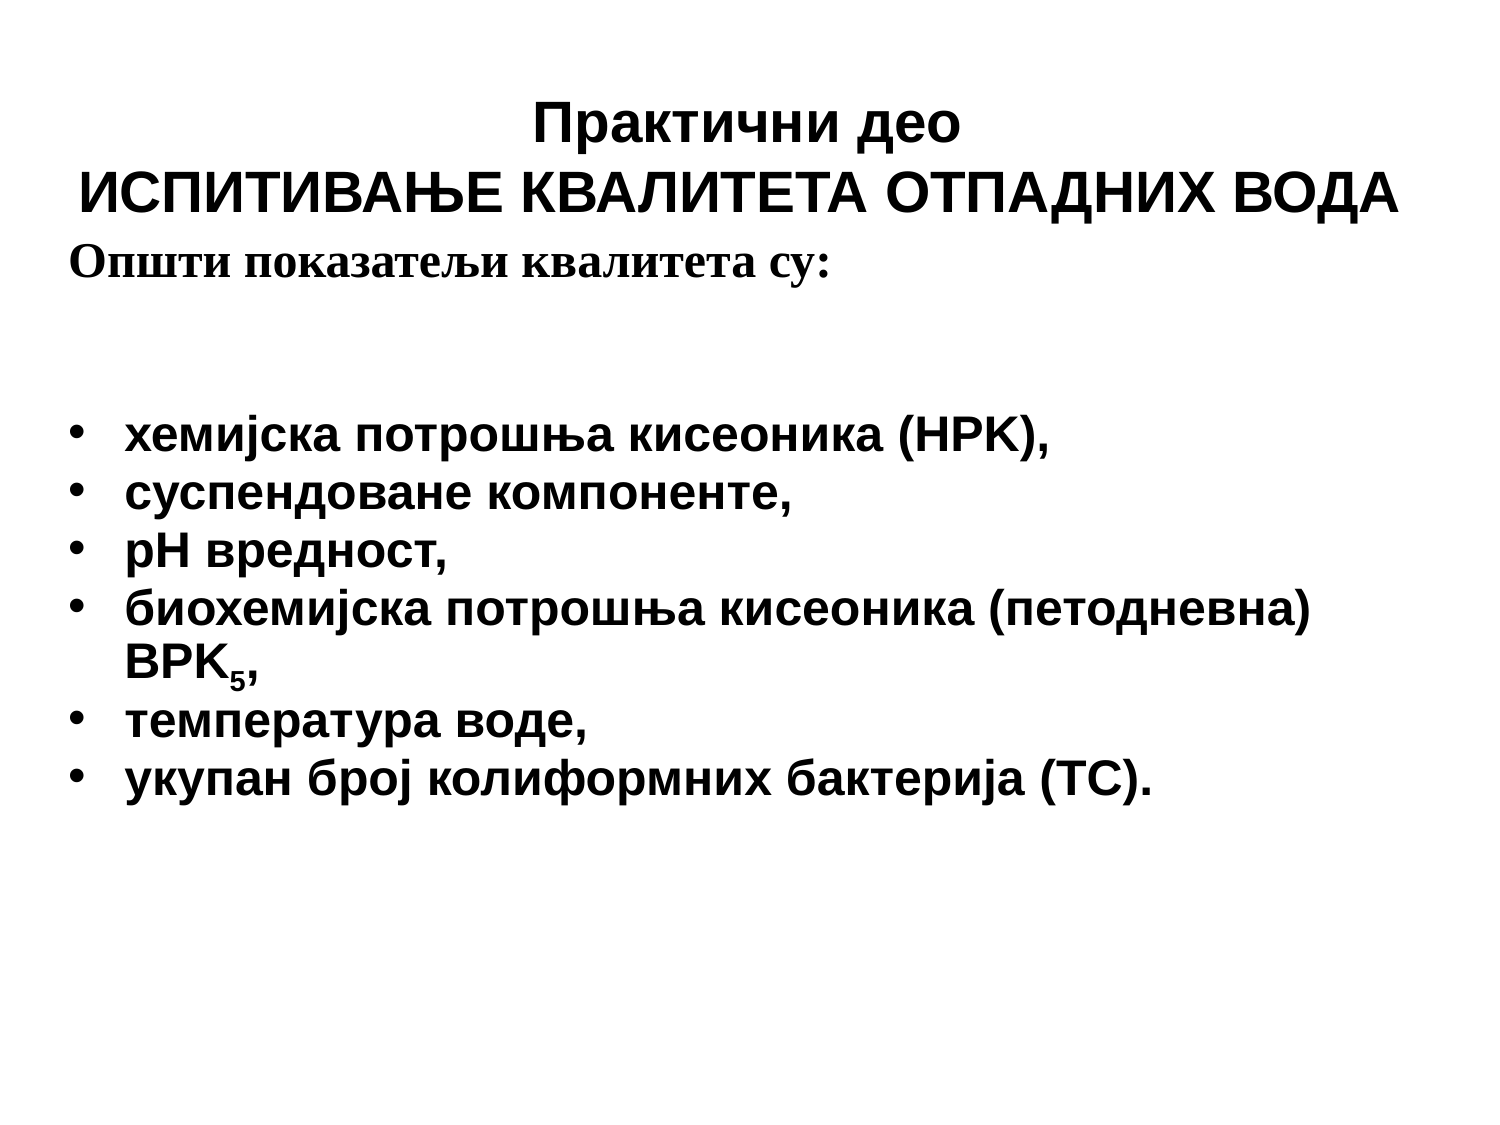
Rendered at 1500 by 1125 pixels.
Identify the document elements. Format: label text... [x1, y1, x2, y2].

list Општи показатељи квалитета су: хемијска потрошња кисеоника (HPK), суспендоване компоненте, pH вредност, биохемијска потрошња кисеоника (петодневна) BPK5, температура воде, укупан број колиформних бактерија (ТC). [52, 231, 1455, 1083]
title Практични део ИСПИТИВАЊЕ КВАЛИТЕТА ОТПАДНИХ ВОДА [49, 144, 1446, 232]
